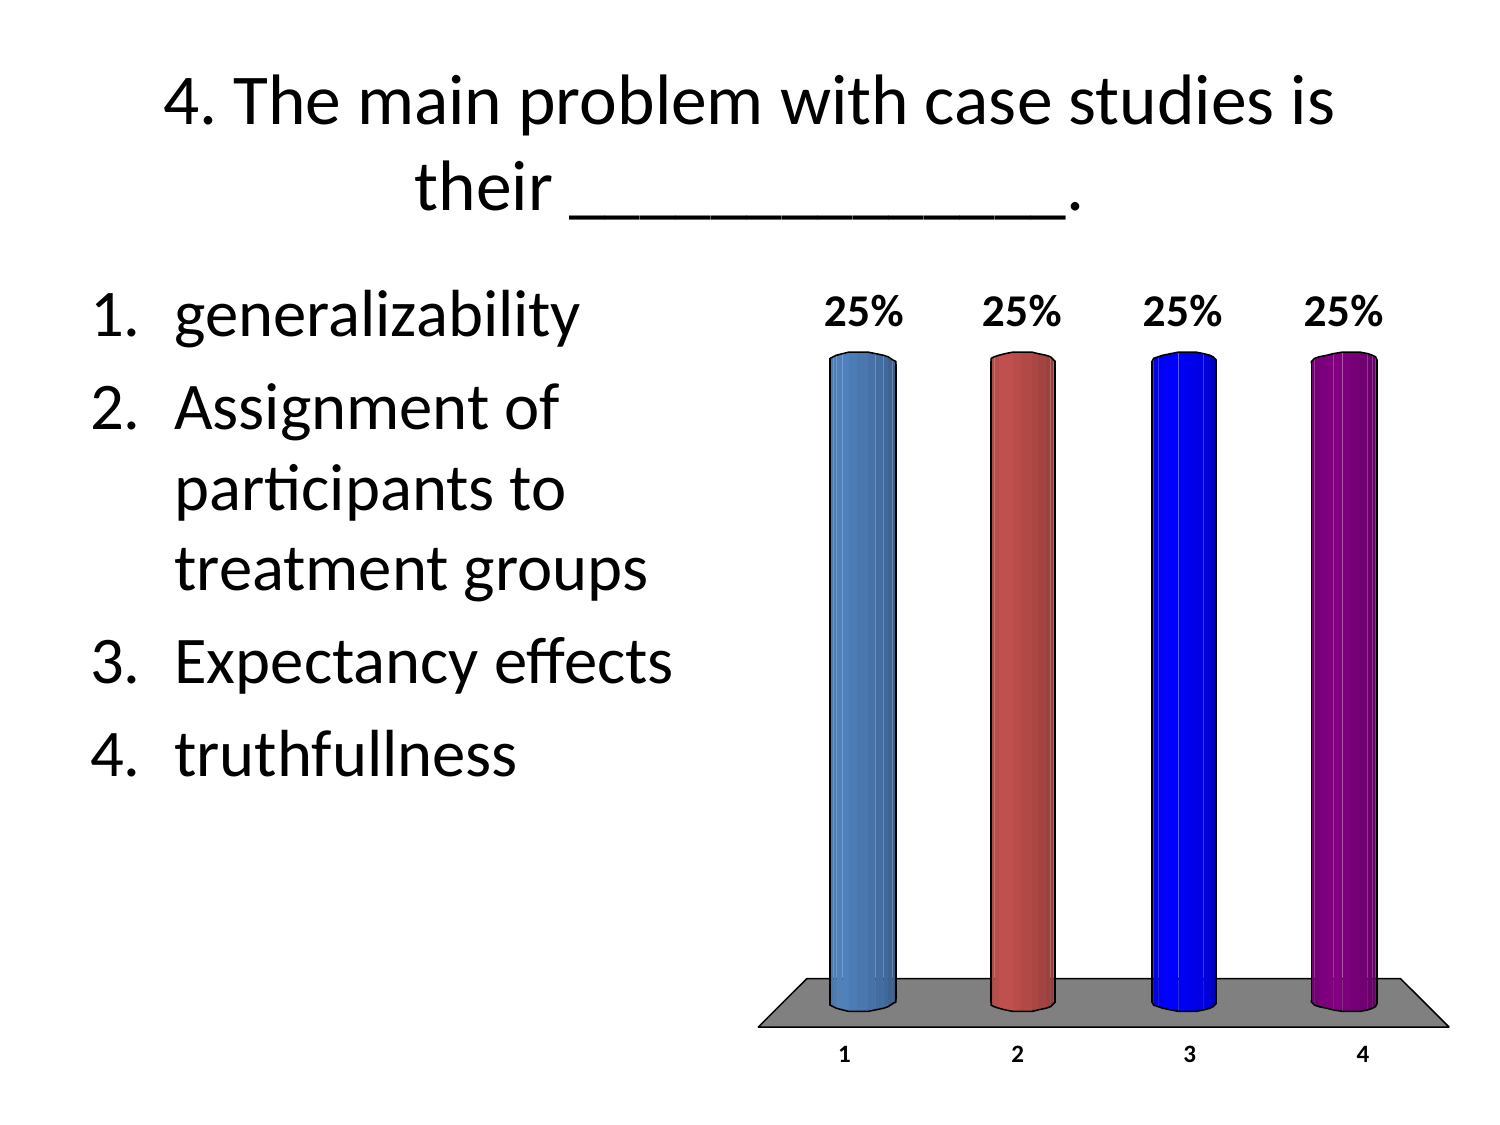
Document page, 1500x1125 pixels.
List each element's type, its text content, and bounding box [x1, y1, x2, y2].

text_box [739, 270, 1490, 1115]
title 4. The main problem with case studies is their ______________. [75, 45, 1425, 233]
list generalizability Assignment of participants to treatment groups Expectancy effects truthfullness [75, 262, 750, 1005]
